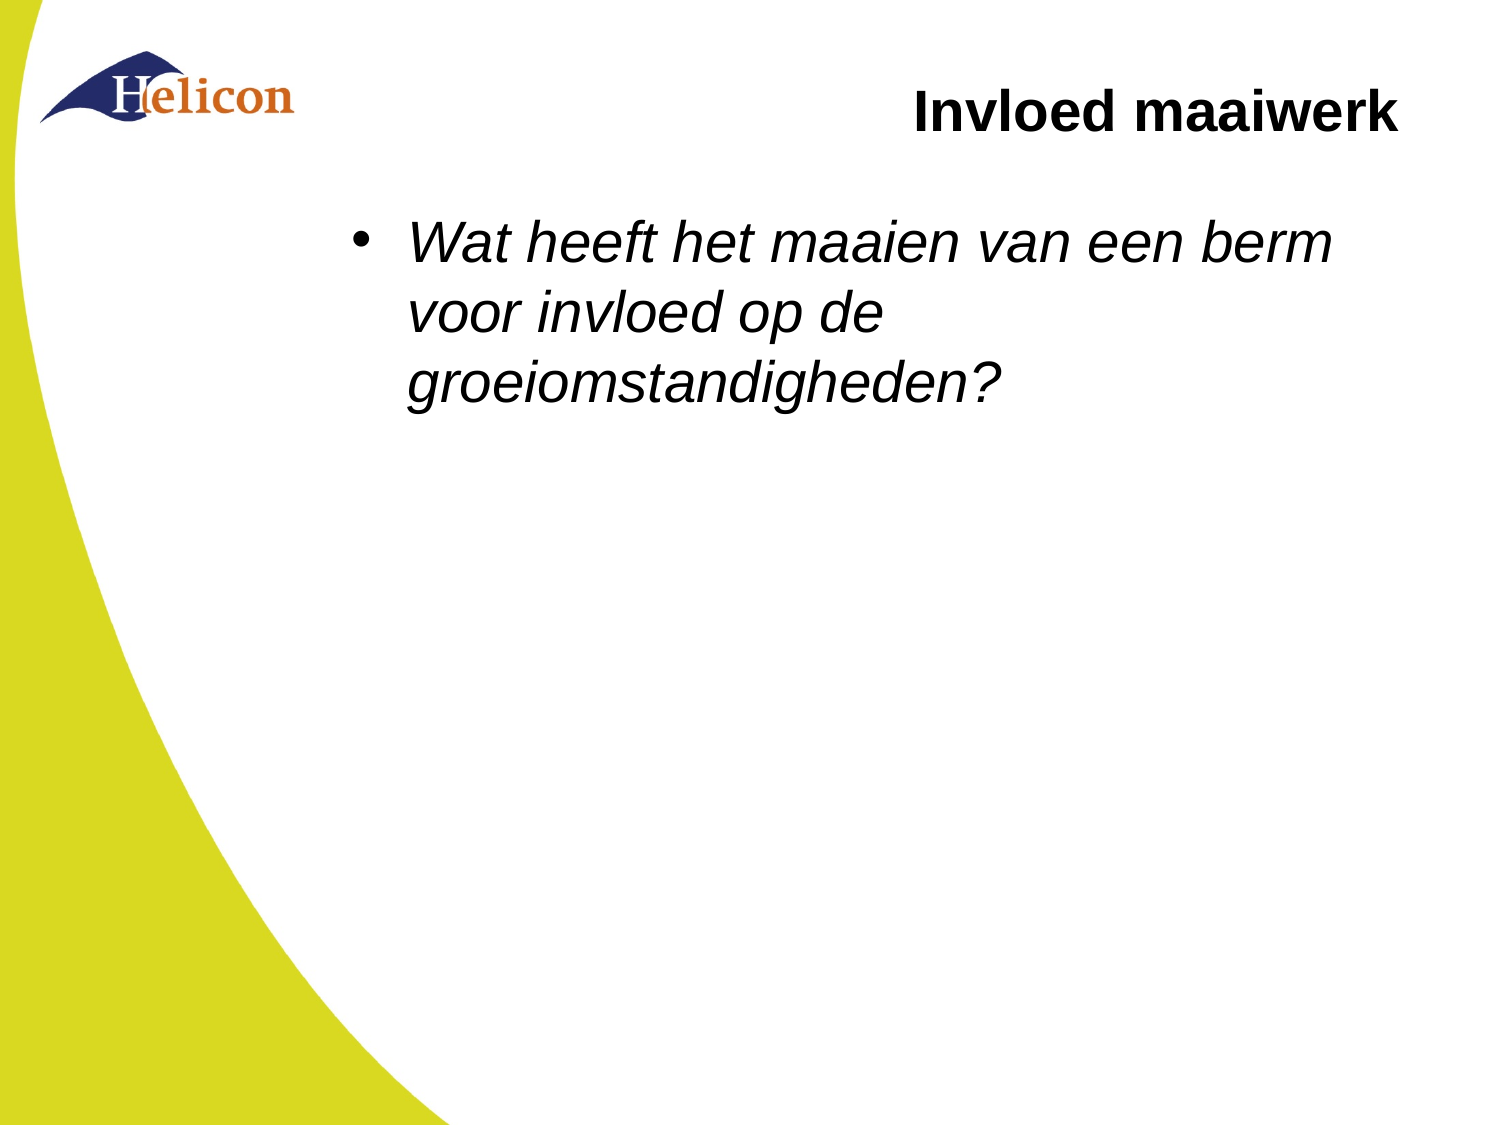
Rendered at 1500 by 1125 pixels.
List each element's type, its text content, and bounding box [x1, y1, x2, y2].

list Wat heeft het maaien van een berm voor invloed op de groeiomstandigheden? [336, 196, 1425, 1005]
picture [0, 0, 1500, 1125]
title Invloed maaiwerk [324, 54, 1415, 161]
